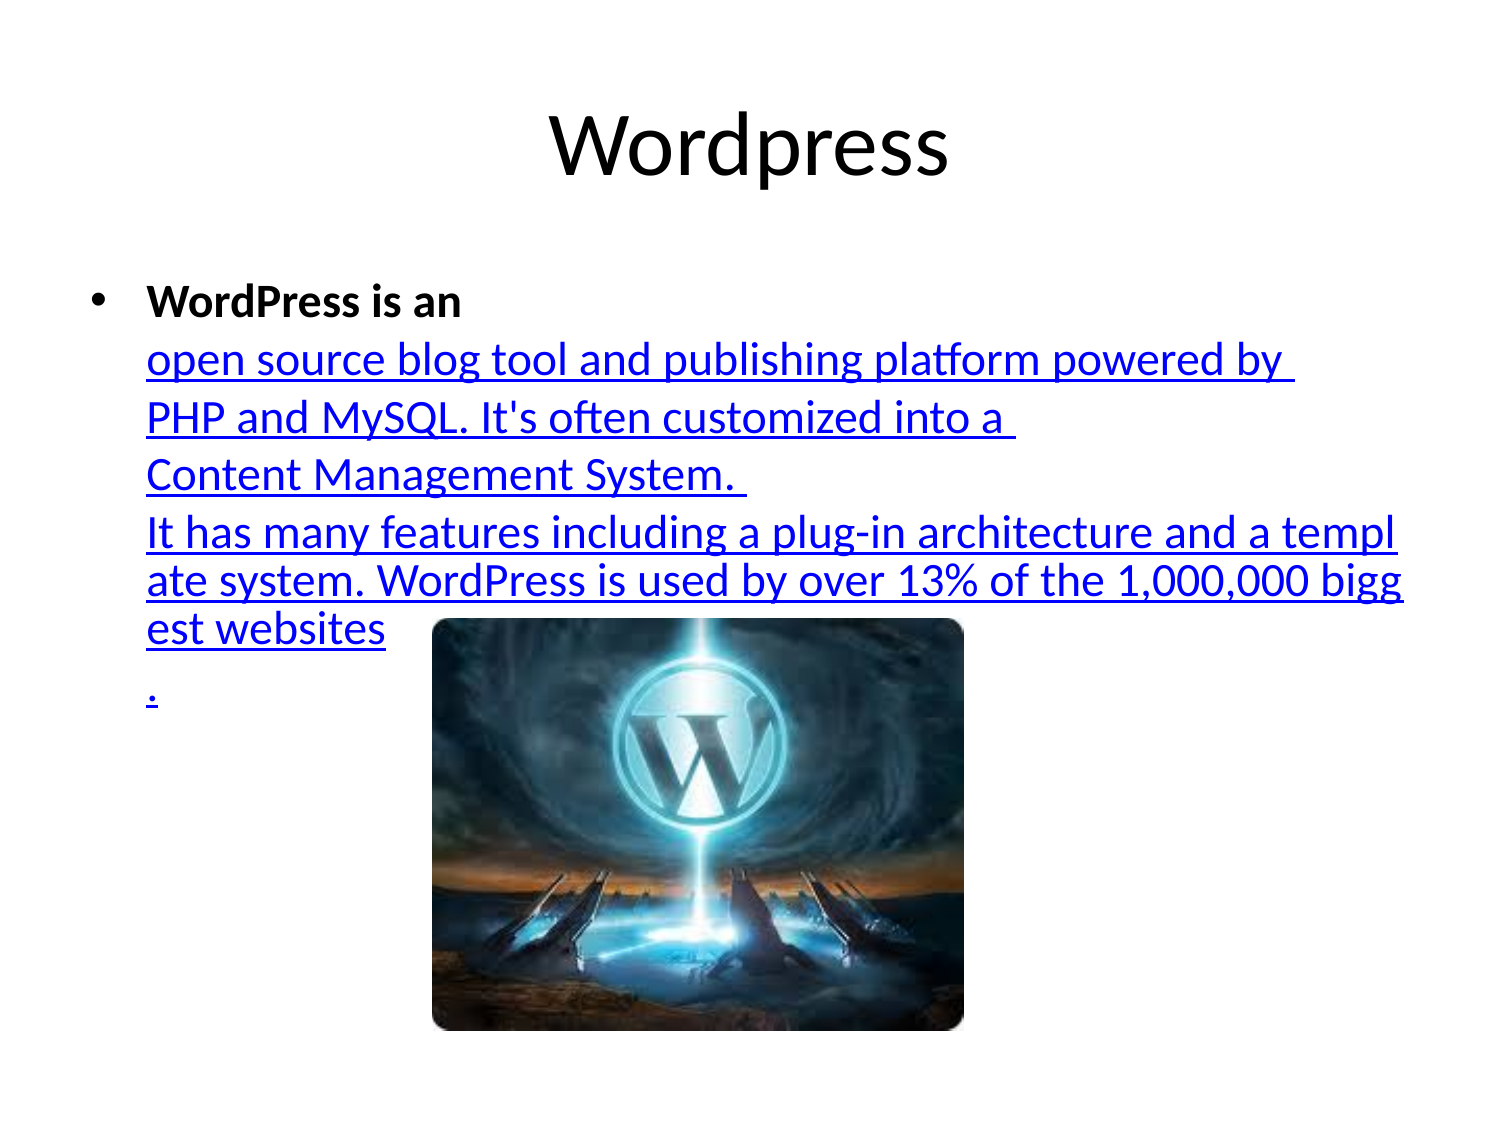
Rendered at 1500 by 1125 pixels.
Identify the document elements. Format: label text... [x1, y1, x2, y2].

list WordPress is an open source blog tool and publishing platform powered by PHP and MySQL. It's often customized into a Content Management System. It has many features including a plug-in architecture and a template system. WordPress is used by over 13% of the 1,000,000 biggest websites. [75, 262, 1425, 1005]
title Wordpress [75, 45, 1425, 233]
picture [432, 617, 964, 1031]
